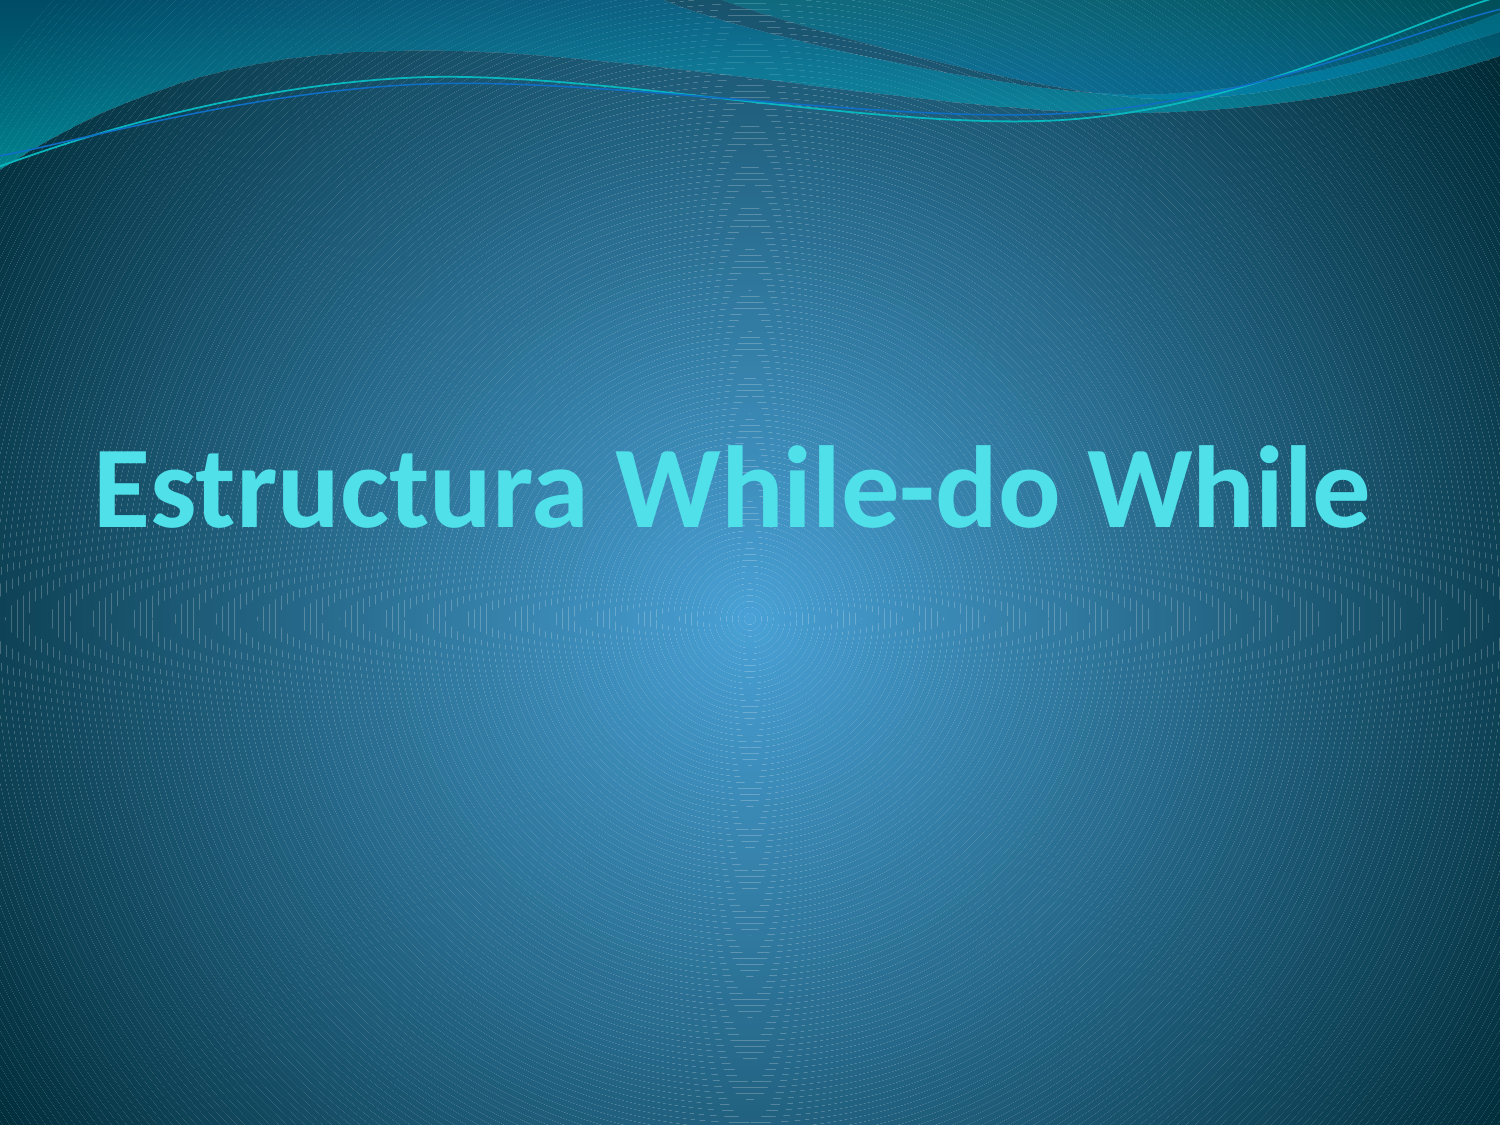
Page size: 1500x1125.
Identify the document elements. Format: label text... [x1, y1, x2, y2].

title Estructura While-do While [88, 184, 1377, 551]
